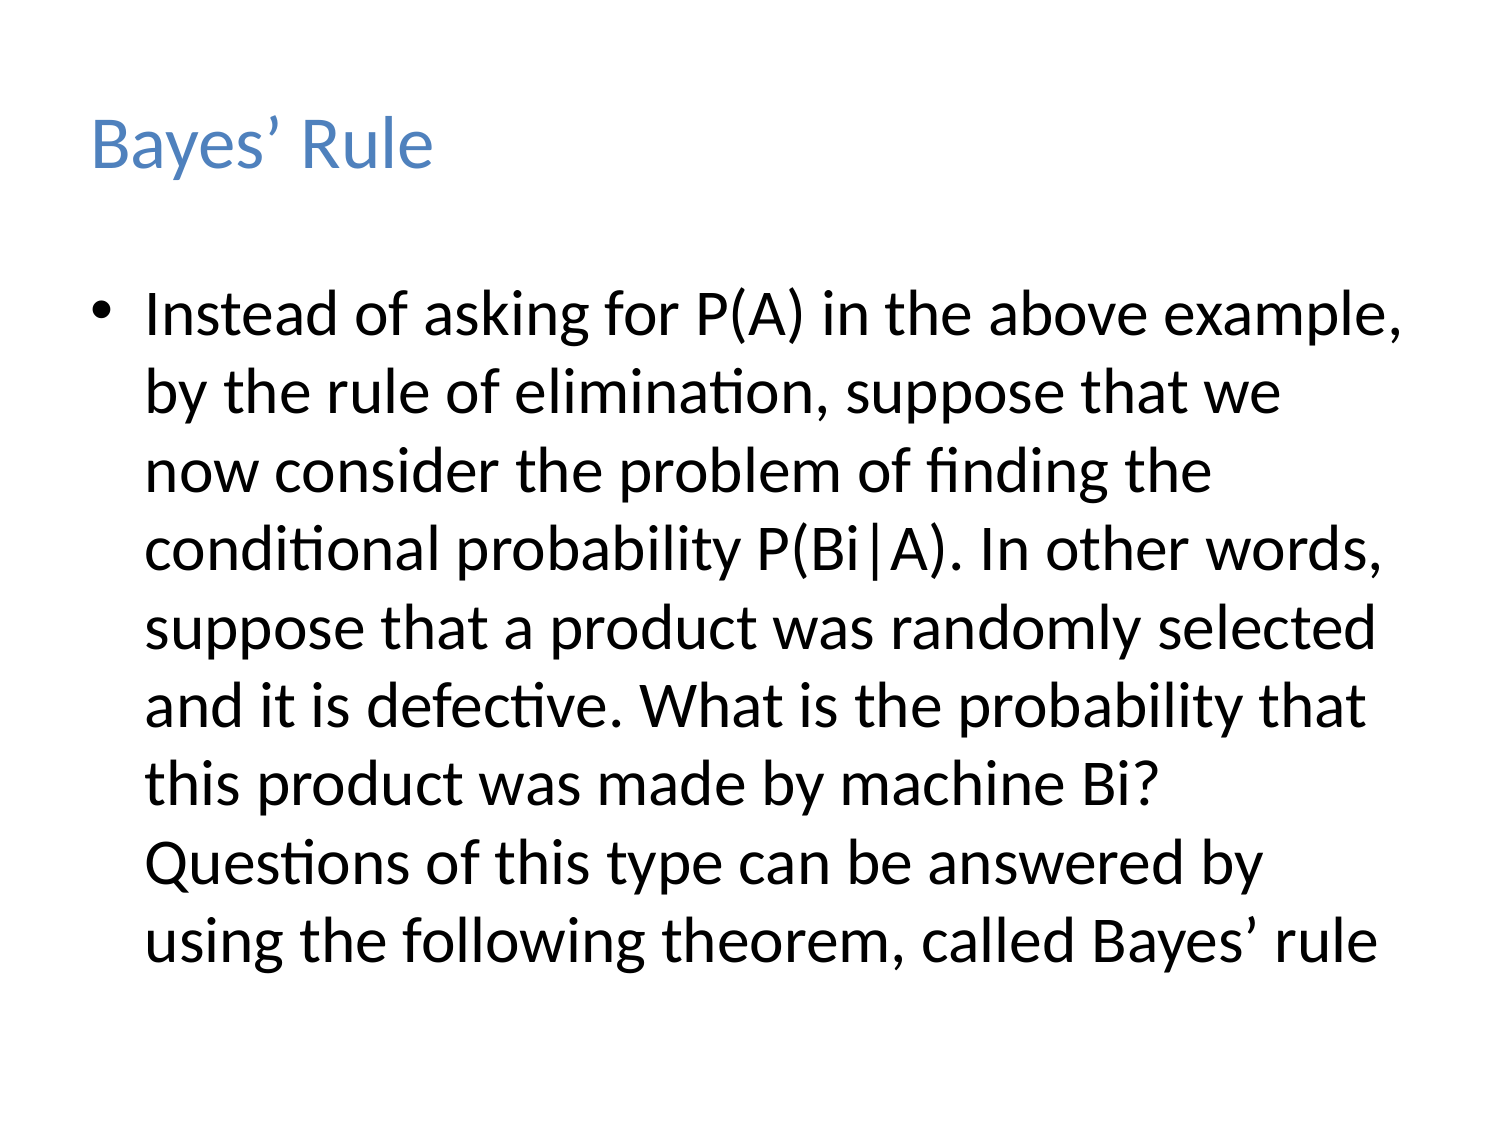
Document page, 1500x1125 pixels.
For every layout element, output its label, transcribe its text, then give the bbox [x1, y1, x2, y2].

list Instead of asking for P(A) in the above example, by the rule of elimination, suppose that we now consider the problem of finding the conditional probability P(Bi|A). In other words, suppose that a product was randomly selected and it is defective. What is the probability that this product was made by machine Bi? Questions of this type can be answered by using the following theorem, called Bayes’ rule [75, 262, 1425, 1005]
title Bayes’ Rule [75, 45, 1425, 233]
